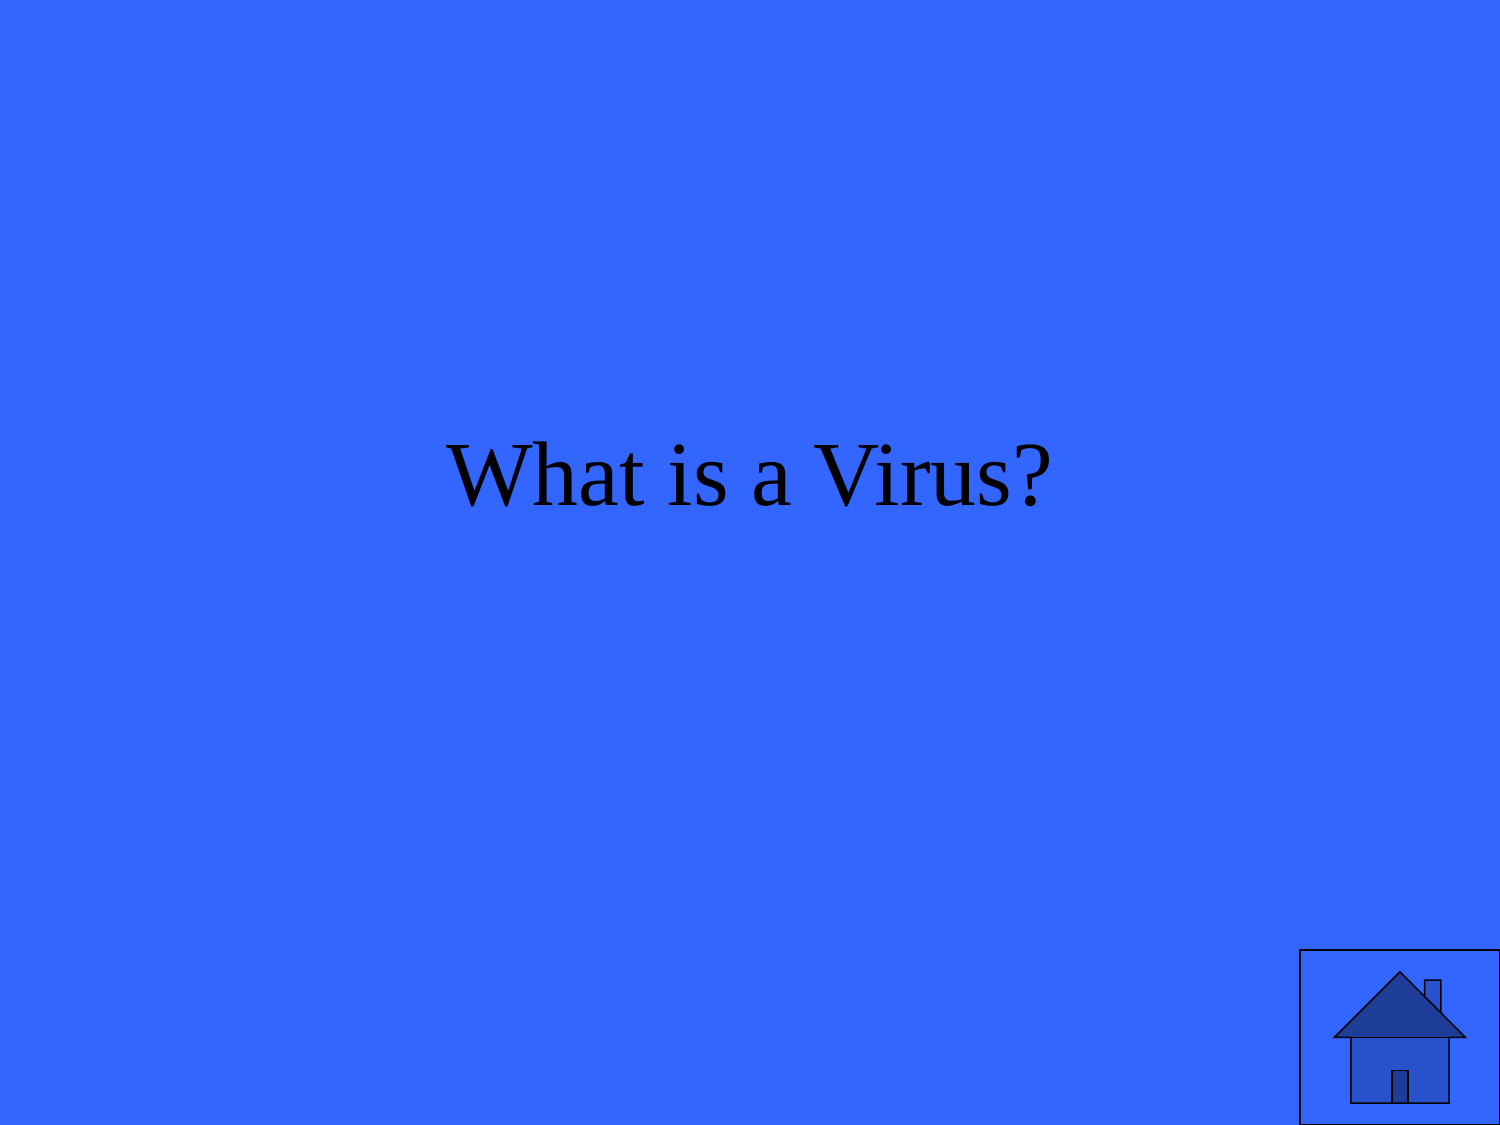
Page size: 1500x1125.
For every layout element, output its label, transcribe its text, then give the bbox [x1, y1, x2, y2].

title What is a Virus? [112, 375, 1388, 563]
text_box [1299, 950, 1500, 1125]
